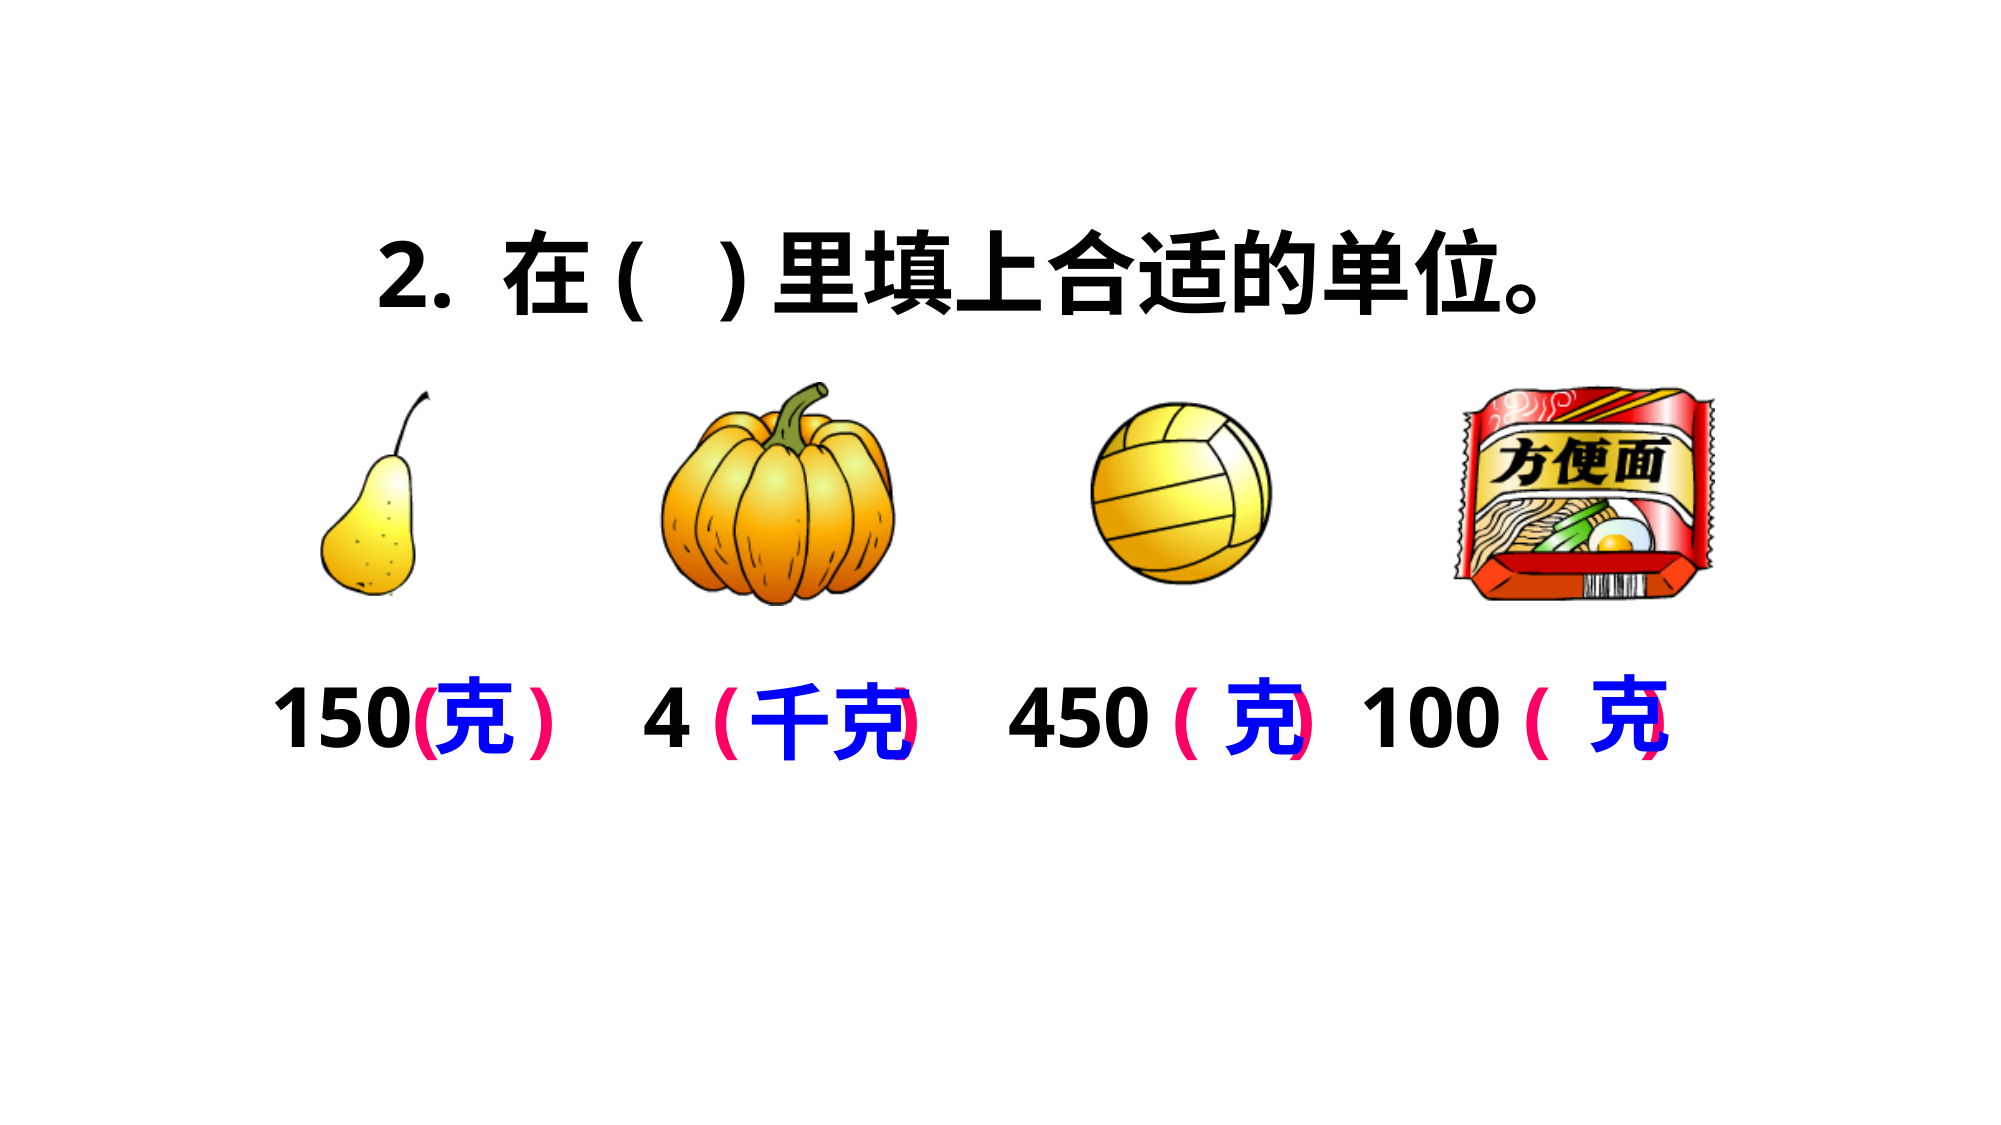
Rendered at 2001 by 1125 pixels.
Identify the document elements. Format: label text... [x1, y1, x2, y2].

text_box 克 [1573, 654, 1687, 770]
text_box 克 [419, 657, 533, 772]
text_box 克 [1169, 658, 1322, 773]
text_box 2. 在( )里填上合适的单位。 [362, 207, 1615, 333]
picture [320, 382, 1715, 606]
text_box 千克 [675, 662, 930, 778]
text_box 150( ) 4 ( ) 450 ( ) 100 ( ) [255, 657, 419, 772]
text_box 150( ) 4 ( ) 450 ( ) 100 ( ) [533, 657, 1780, 772]
